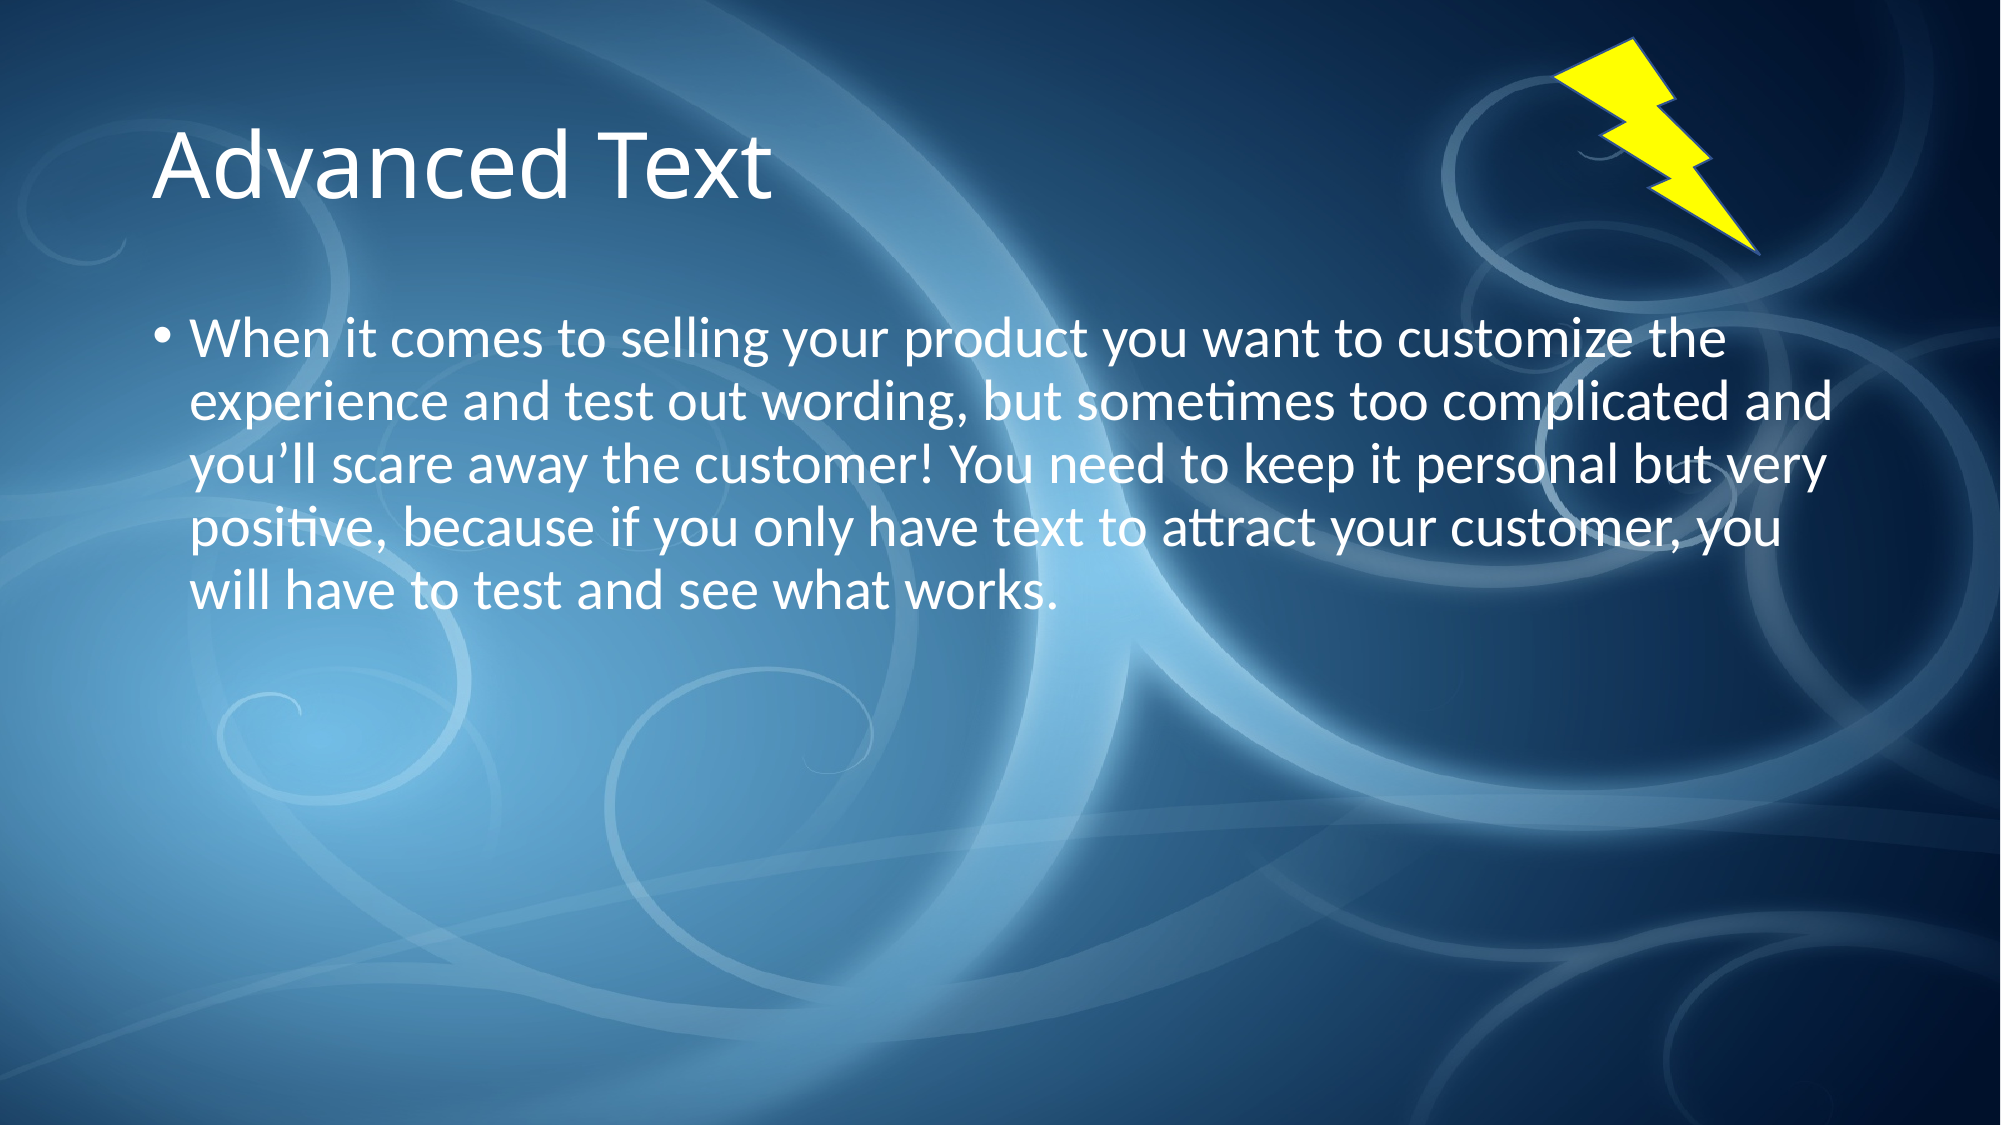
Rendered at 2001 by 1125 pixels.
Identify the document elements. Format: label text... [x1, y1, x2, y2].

list When it comes to selling your product you want to customize the experience and test out wording, but sometimes too complicated and you’ll scare away the customer! You need to keep it personal but very positive, because if you only have text to attract your customer, you will have to test and see what works. [137, 299, 1863, 1014]
title Advanced Text [137, 59, 1863, 278]
text_box [1549, 36, 1762, 257]
picture [0, 0, 2001, 1125]
